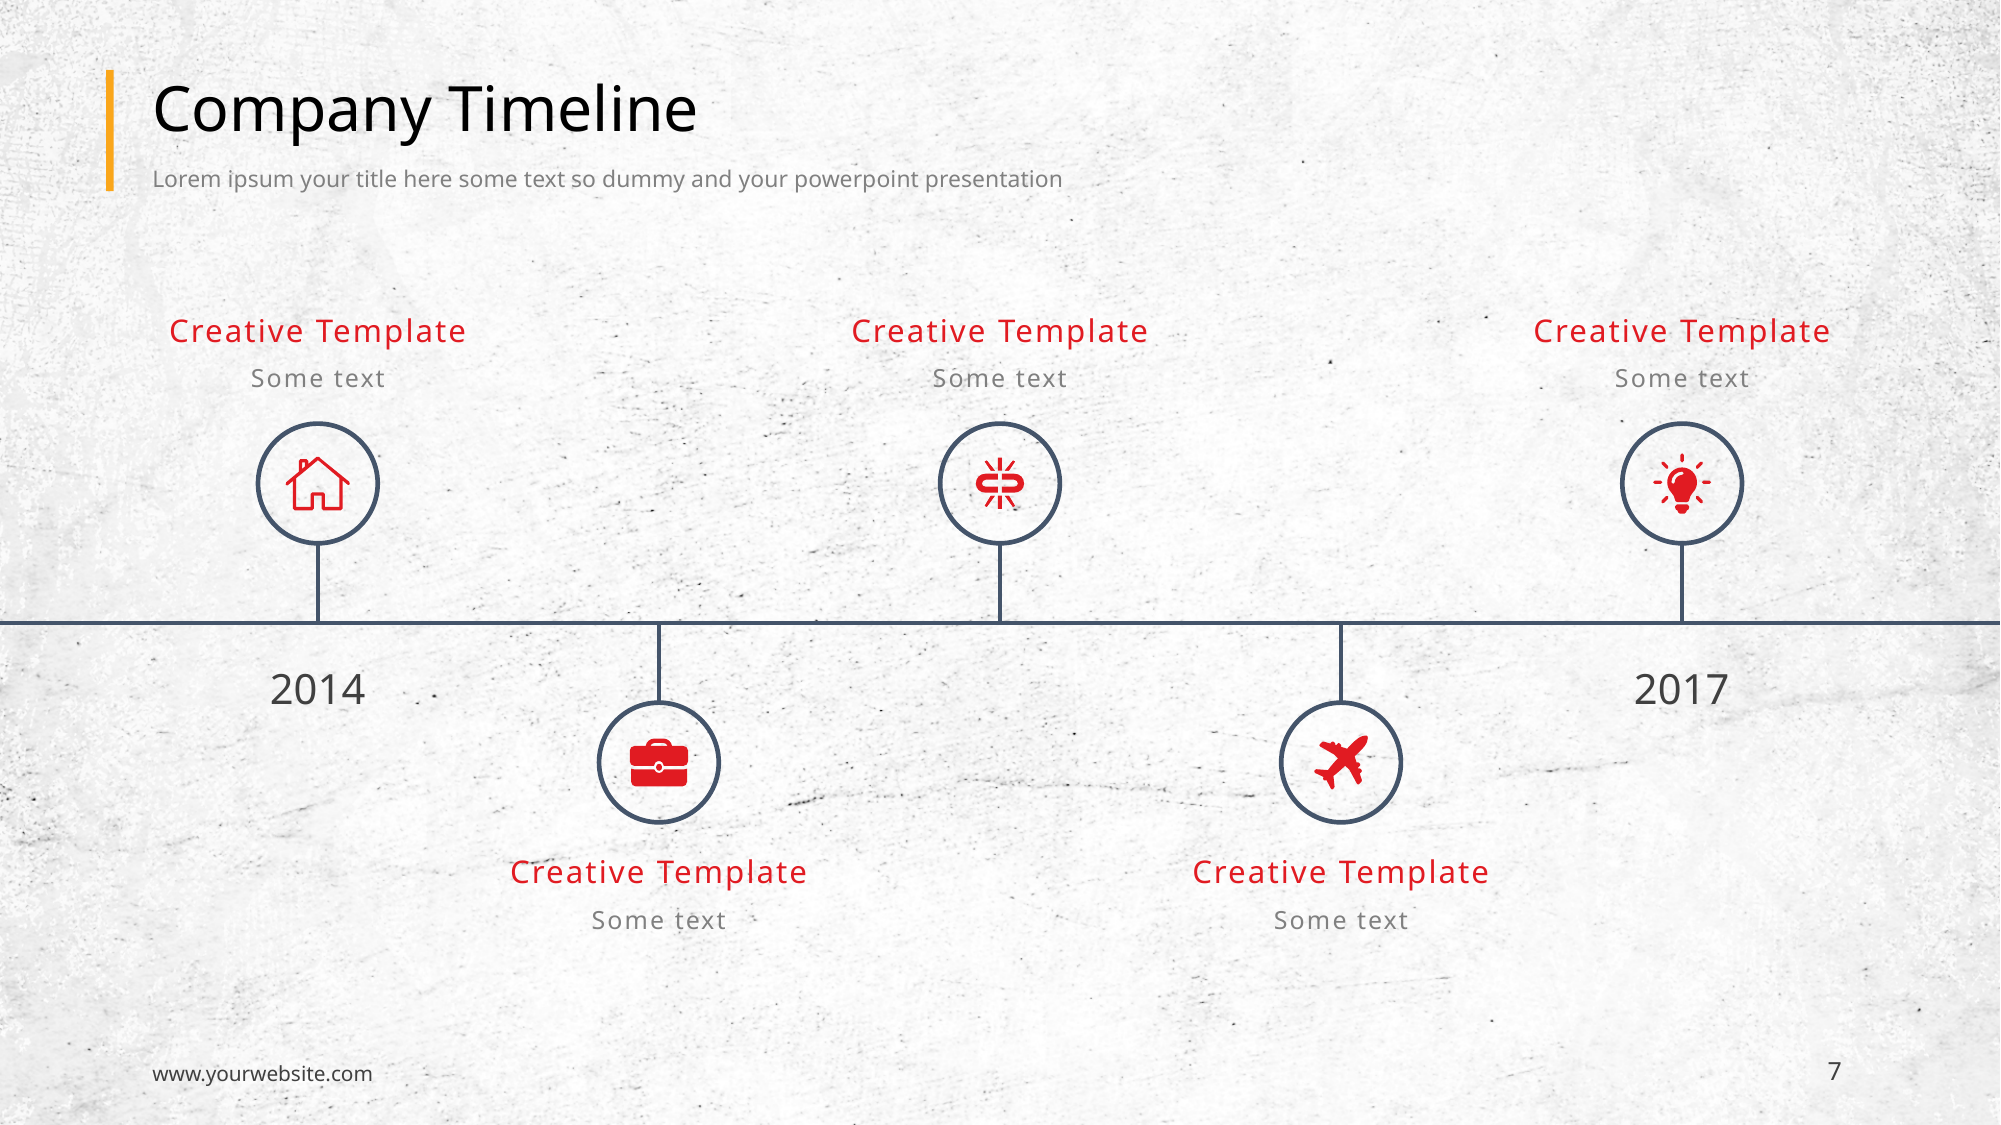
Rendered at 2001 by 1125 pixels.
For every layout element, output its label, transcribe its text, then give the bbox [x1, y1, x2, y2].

text_box [1621, 422, 1744, 545]
text_box [1280, 701, 1402, 824]
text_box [102, 303, 534, 401]
text_box [939, 422, 1061, 545]
text_box 2017 [1586, 655, 1778, 721]
text_box [256, 422, 379, 545]
text_box [105, 69, 115, 192]
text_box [975, 457, 1024, 509]
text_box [763, 303, 1237, 401]
footer www.yourwebsite.com [137, 1042, 462, 1103]
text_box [1104, 845, 1578, 943]
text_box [444, 845, 874, 943]
title Company Timeline [137, 55, 1863, 160]
text_box 2014 [222, 655, 414, 721]
text_box [598, 701, 720, 824]
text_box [1454, 303, 1910, 401]
picture [0, 625, 2000, 1125]
slide_number 7 [1797, 1039, 1872, 1106]
picture [0, 0, 2000, 621]
list Lorem ipsum your title here some text so dummy and your powerpoint presentation [137, 160, 1863, 207]
